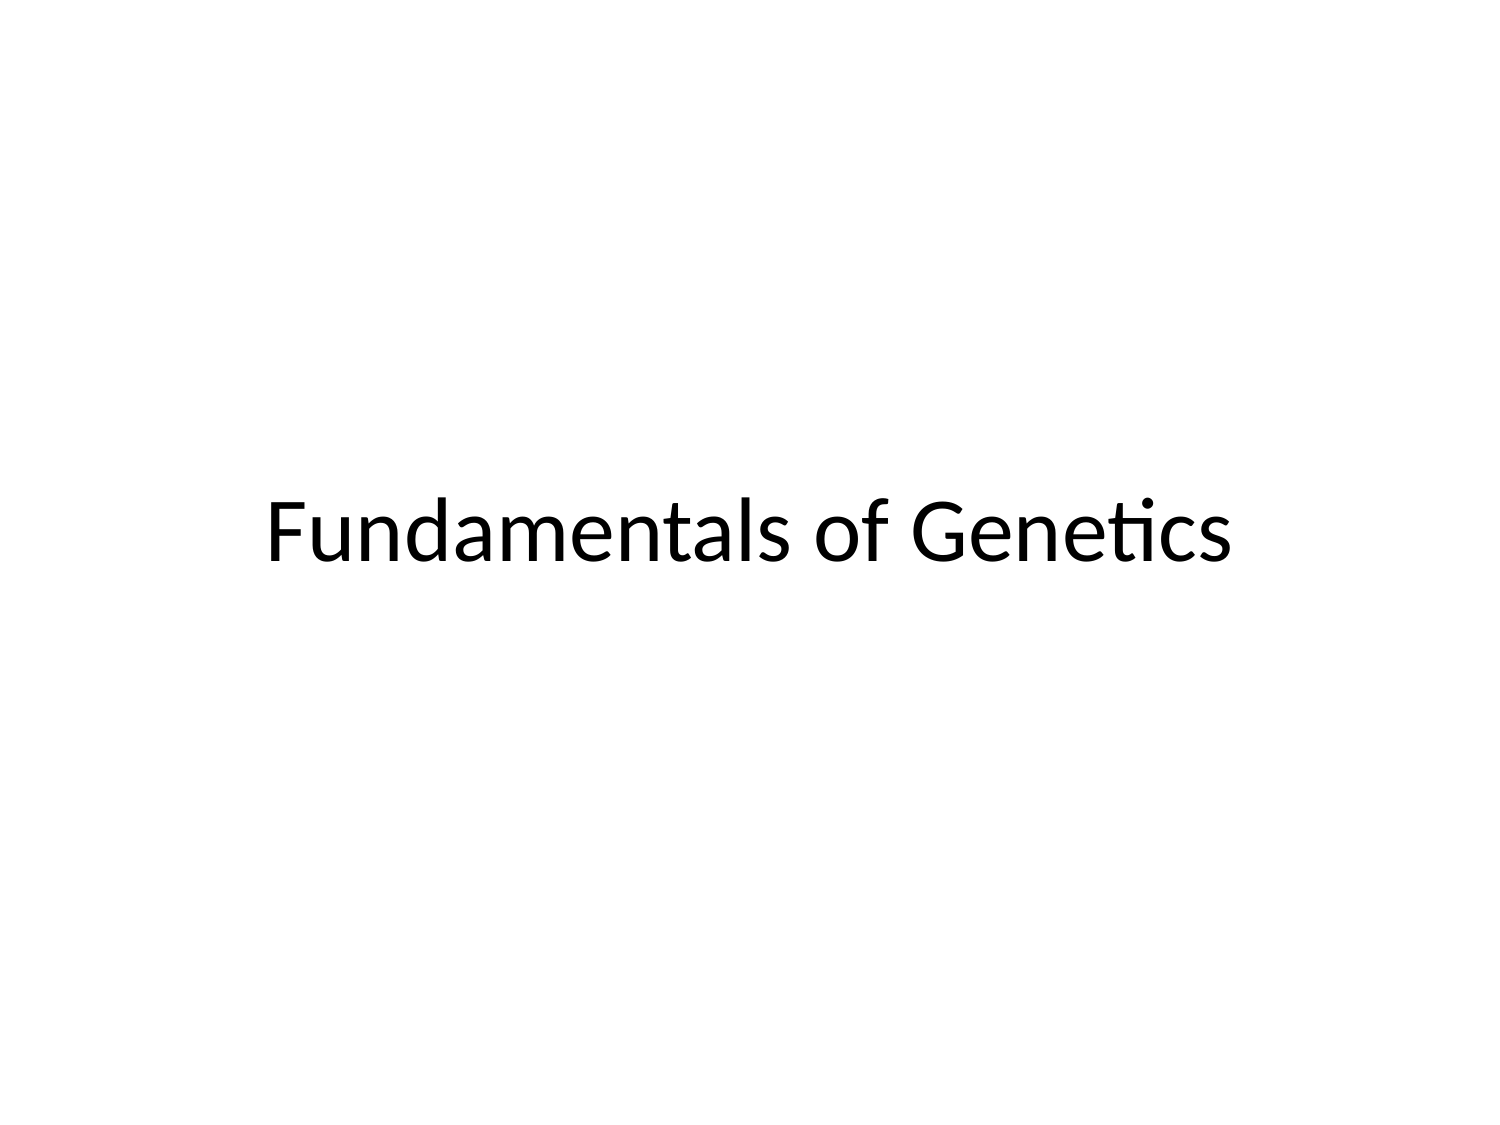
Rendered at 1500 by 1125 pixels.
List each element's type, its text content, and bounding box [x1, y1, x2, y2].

title Fundamentals of Genetics [112, 349, 1388, 591]
